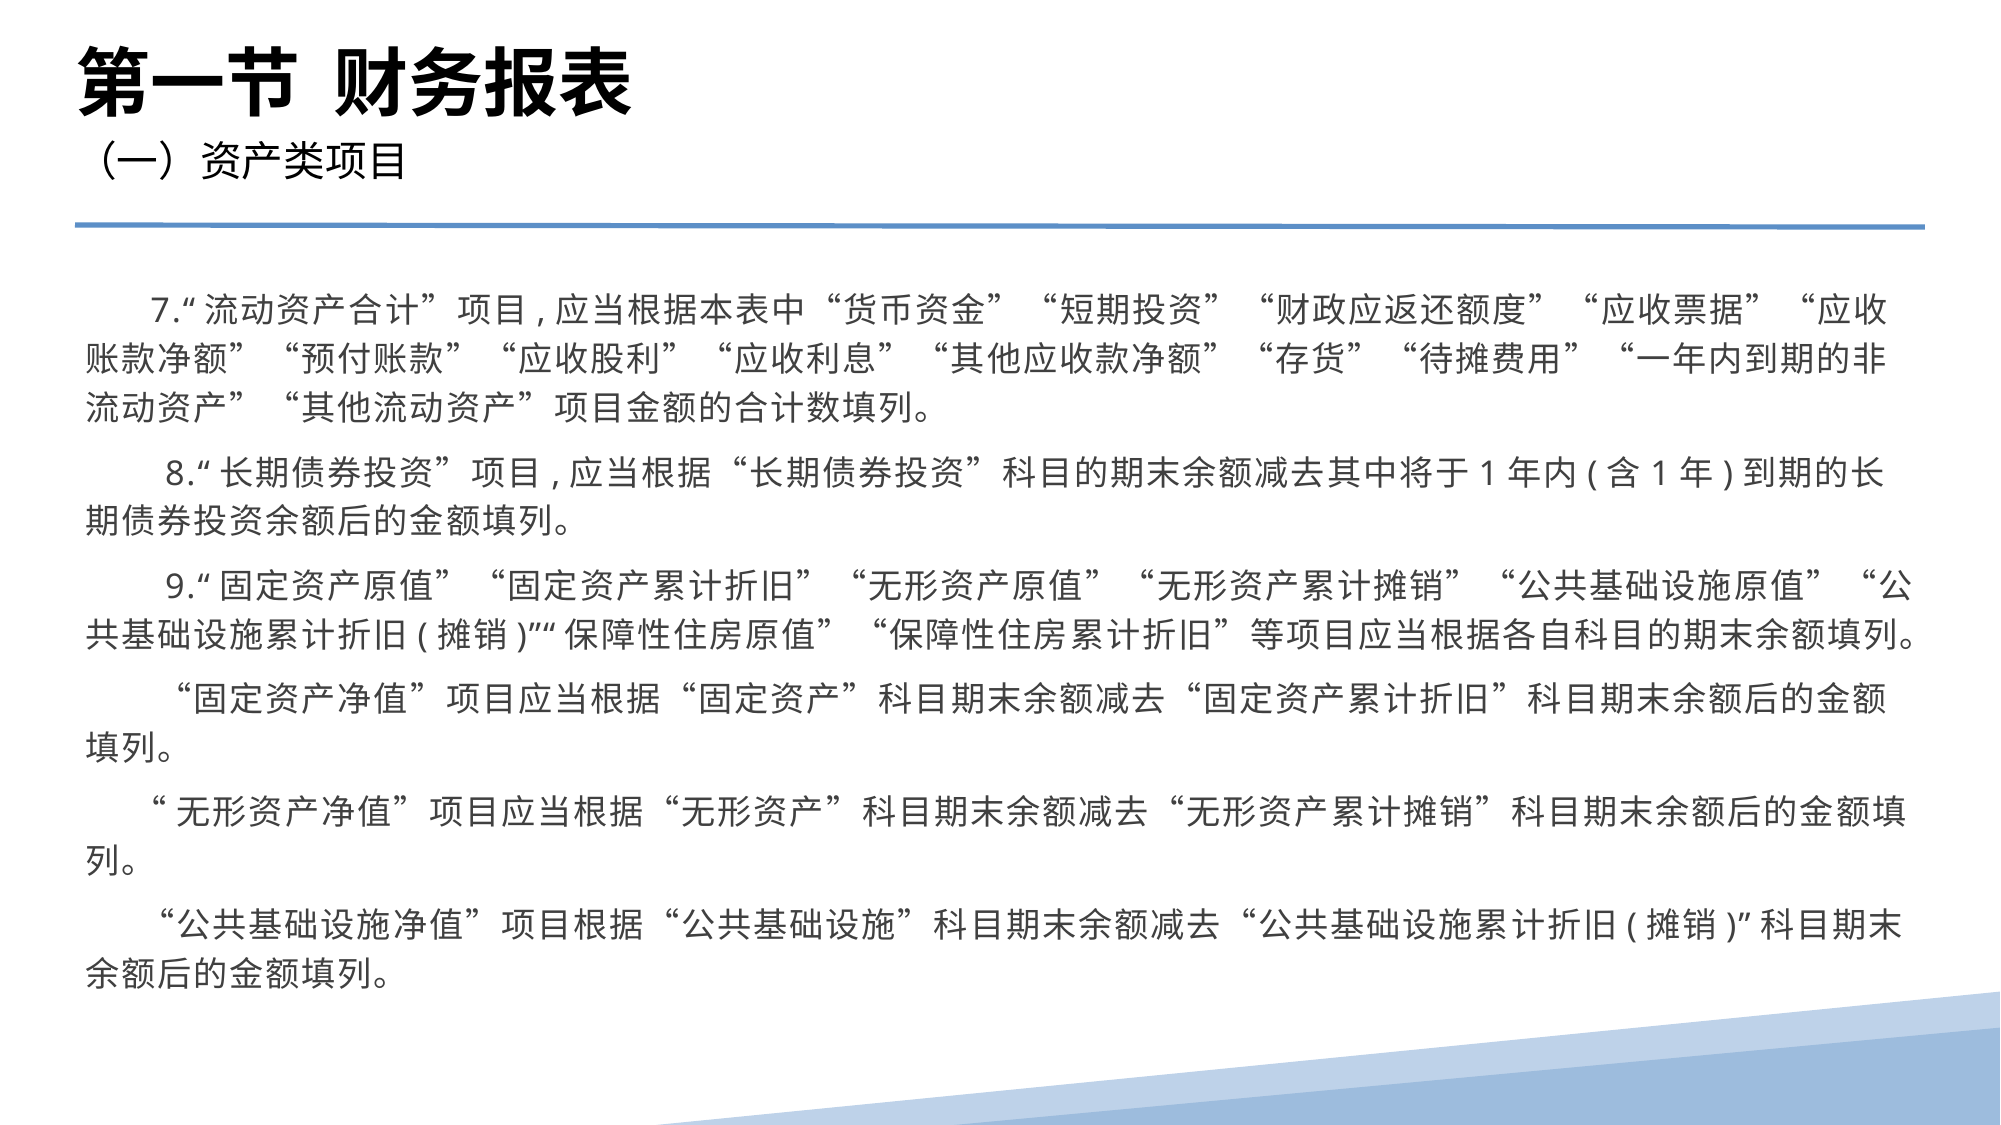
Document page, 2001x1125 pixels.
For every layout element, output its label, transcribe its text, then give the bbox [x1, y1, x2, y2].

text_box 第一节 财务报表 [75, 24, 1925, 124]
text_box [656, 991, 2000, 1125]
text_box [74, 224, 1925, 228]
text_box （一）资产类项目 [75, 124, 1925, 200]
text_box 7.“流动资产合计”项目,应当根据本表中“货币资金”“短期投资”“财政应返还额度”“应收票据”“应收账款净额”“预付账款”“应收股利”“应收利息”“其他应收款净额”“存货”“待摊费用”“一年内到期的非流动资产”“其他流动资产”项目金额的合计数填列。 8.“长期债券投资”项目,应当根据“长期债券投资”科目的期末余额减去其中将于1年内(含1年)到期的长期债券投资余额后的金额填列。 9.“固定资产原值”“固定资产累计折旧”“无形资产原值”“无形资产累计摊销”“公共基础设施原值”“公共基础设施累计折旧(摊销)”“保障性住房原值”“保障性住房累计折旧”等项目应当根据各自科目的期末余额填列。 “固定资产净值”项目应当根据“固定资产”科目期末余额减去“固定资产累计折旧”科目期末余额后的金额填列。 “无形资产净值”项目应当根据“无形资产”科目期末余额减去“无形资产累计摊销”科目期末余额后的金额填列。 “公共基础设施净值”项目根据“公共基础设施”科目期末余额减去“公共基础设施累计折旧(摊销)”科目期末余额后的金额填列。 [75, 252, 1925, 1022]
